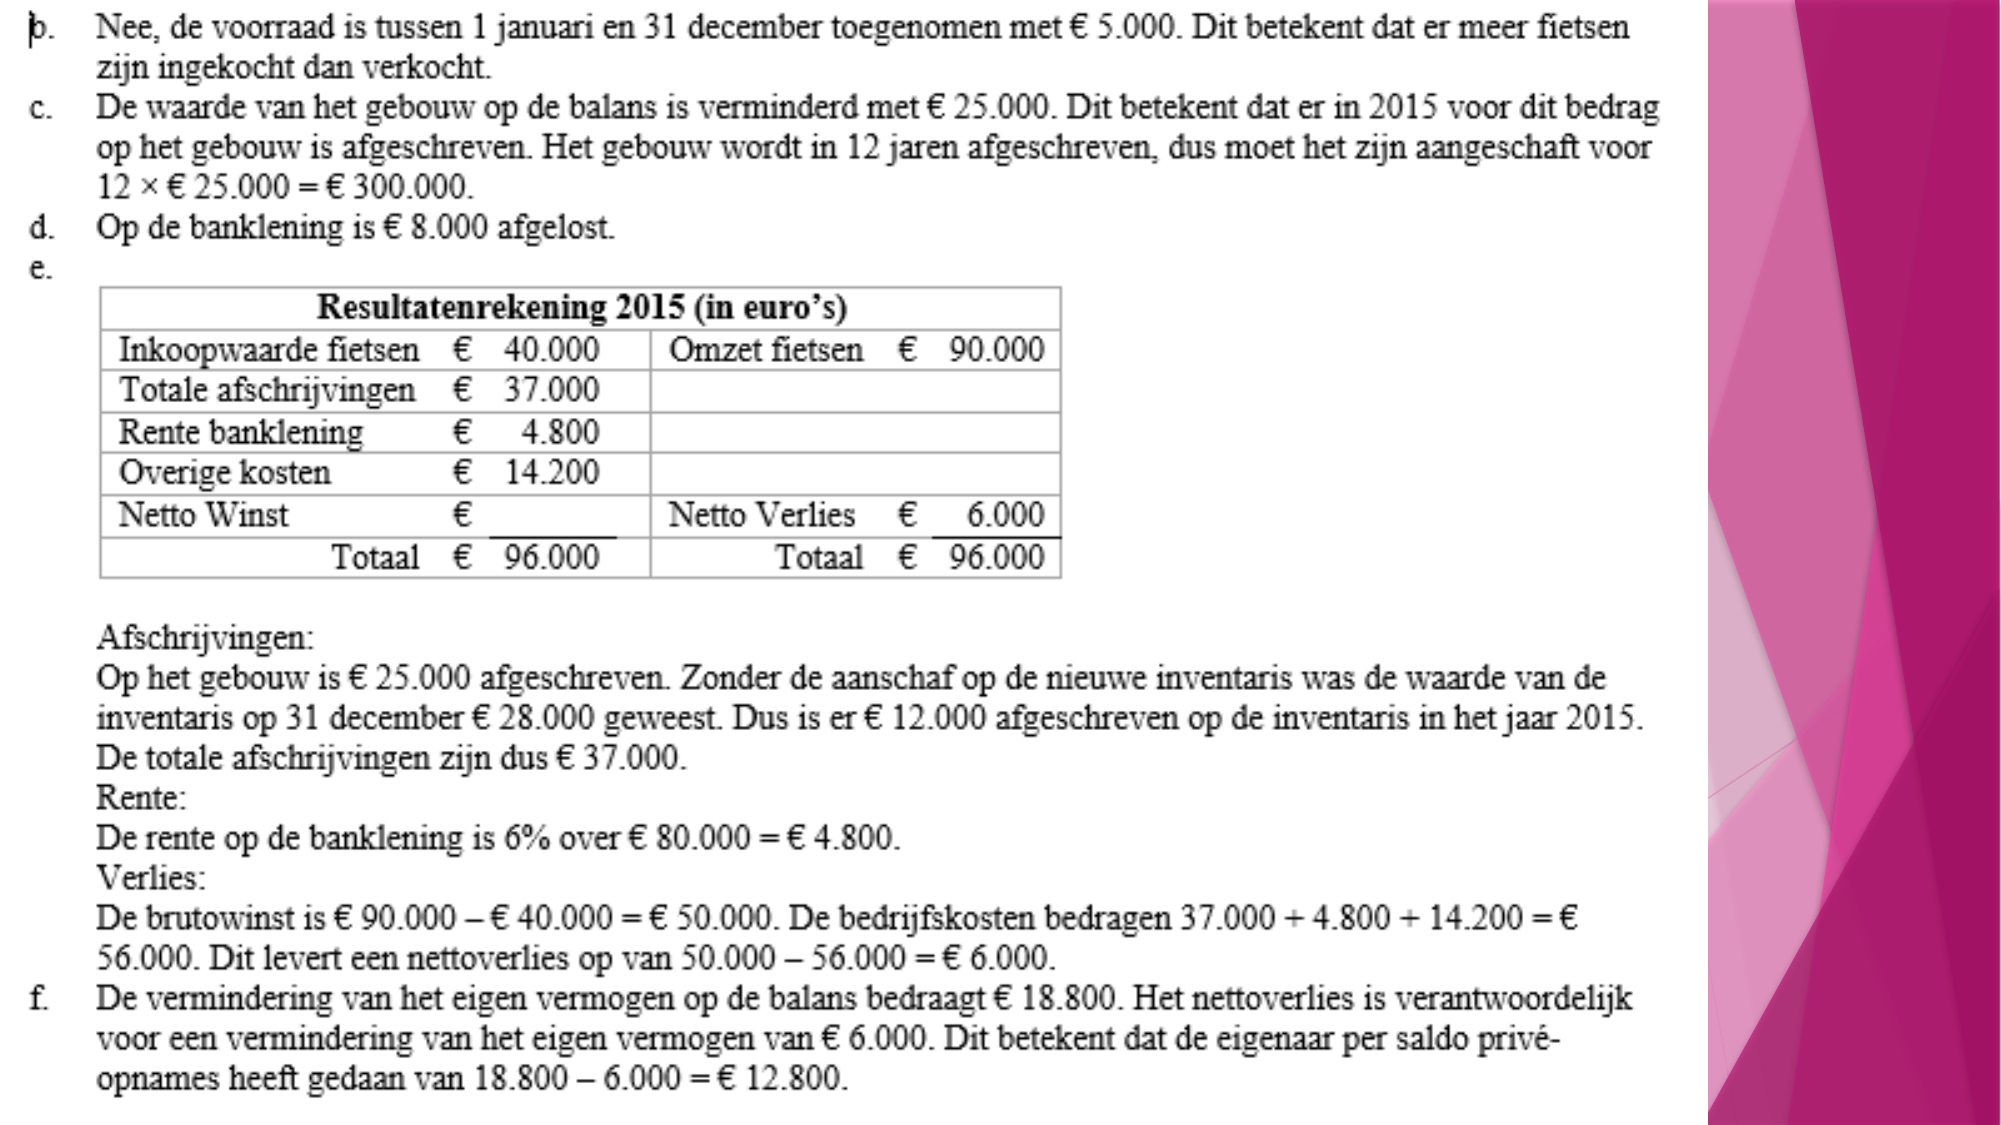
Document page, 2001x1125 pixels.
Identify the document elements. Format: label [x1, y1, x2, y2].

picture [0, 0, 1708, 1125]
